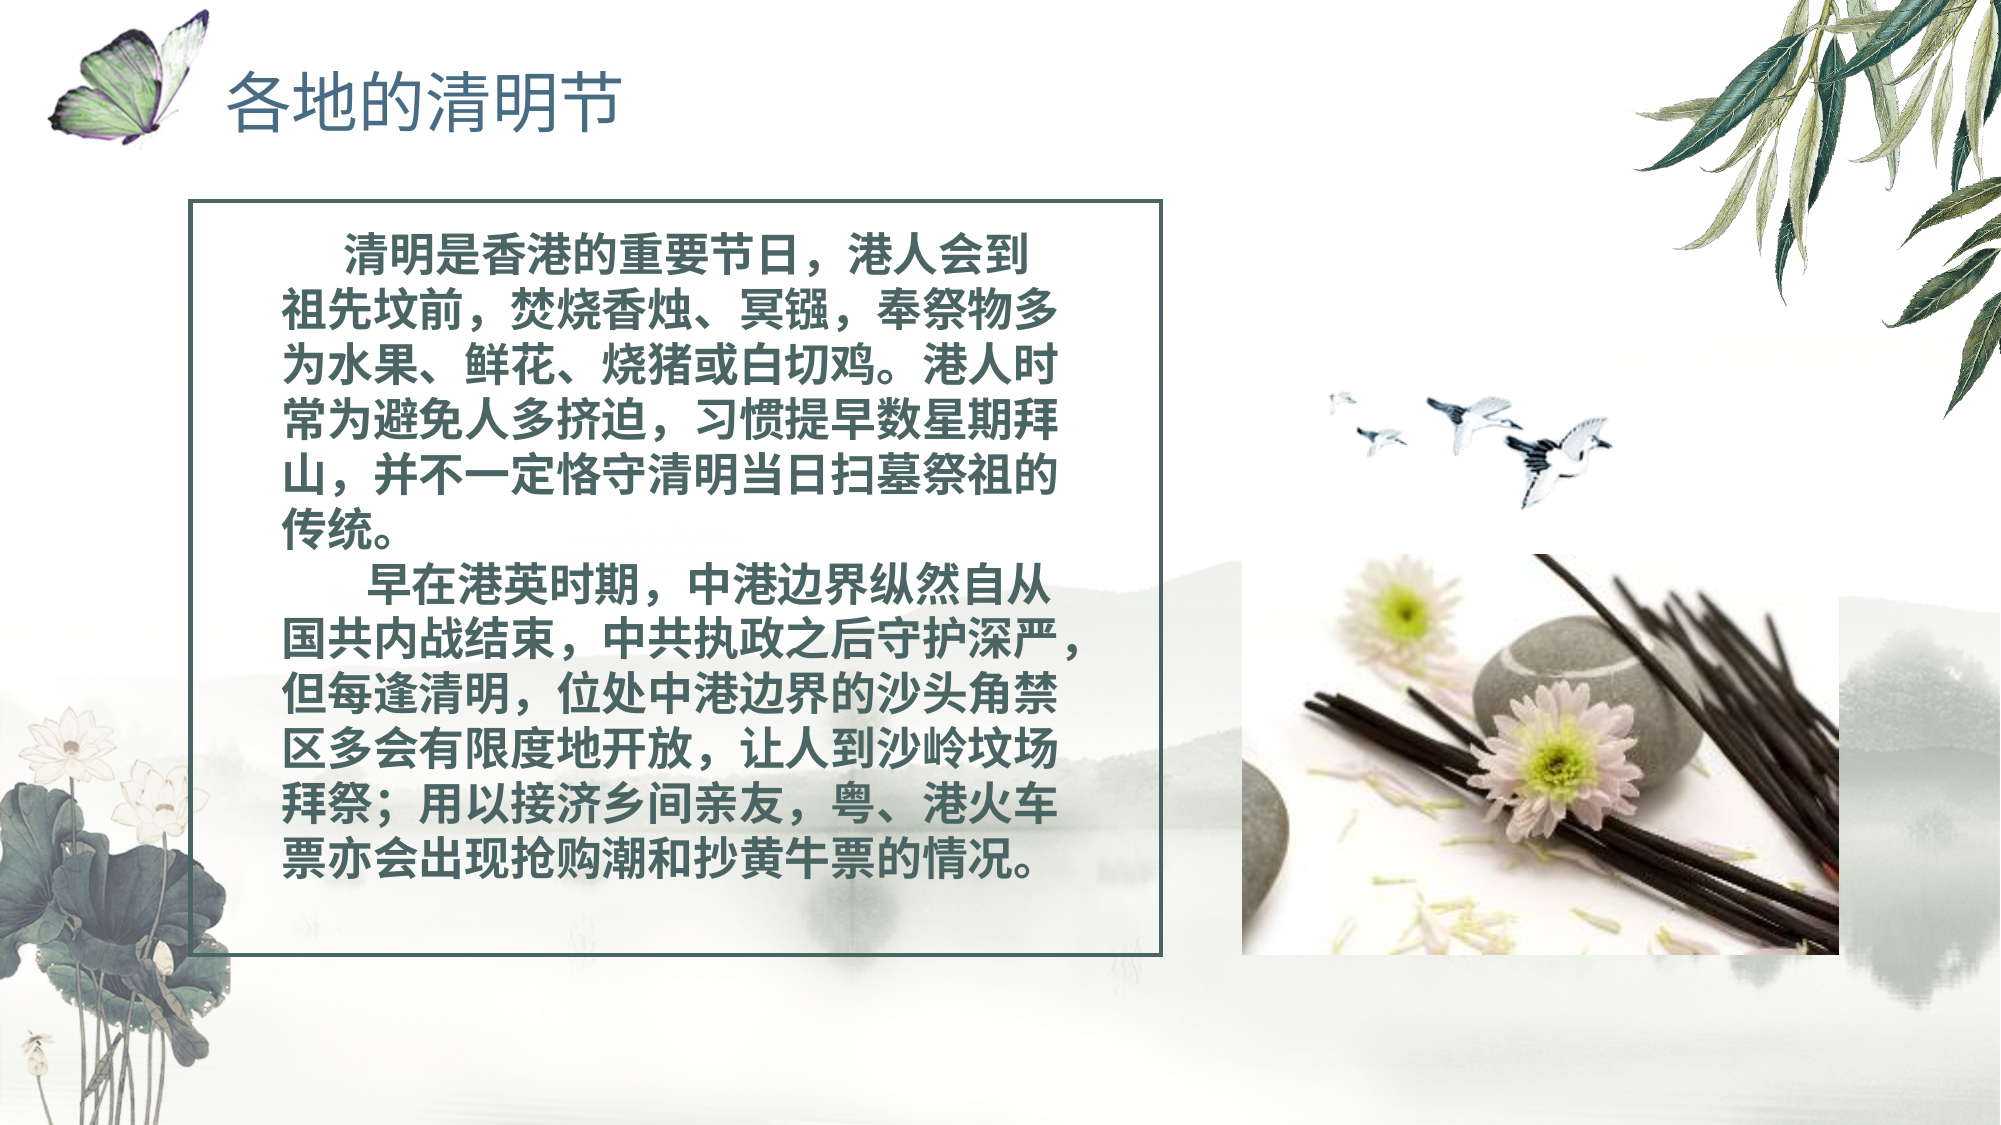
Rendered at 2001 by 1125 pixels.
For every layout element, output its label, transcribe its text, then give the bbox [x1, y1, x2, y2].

text_box [189, 200, 1162, 956]
picture [1242, 0, 2001, 955]
picture [46, 7, 211, 150]
text_box 各地的清明节 [211, 53, 641, 149]
picture [0, 306, 231, 1125]
